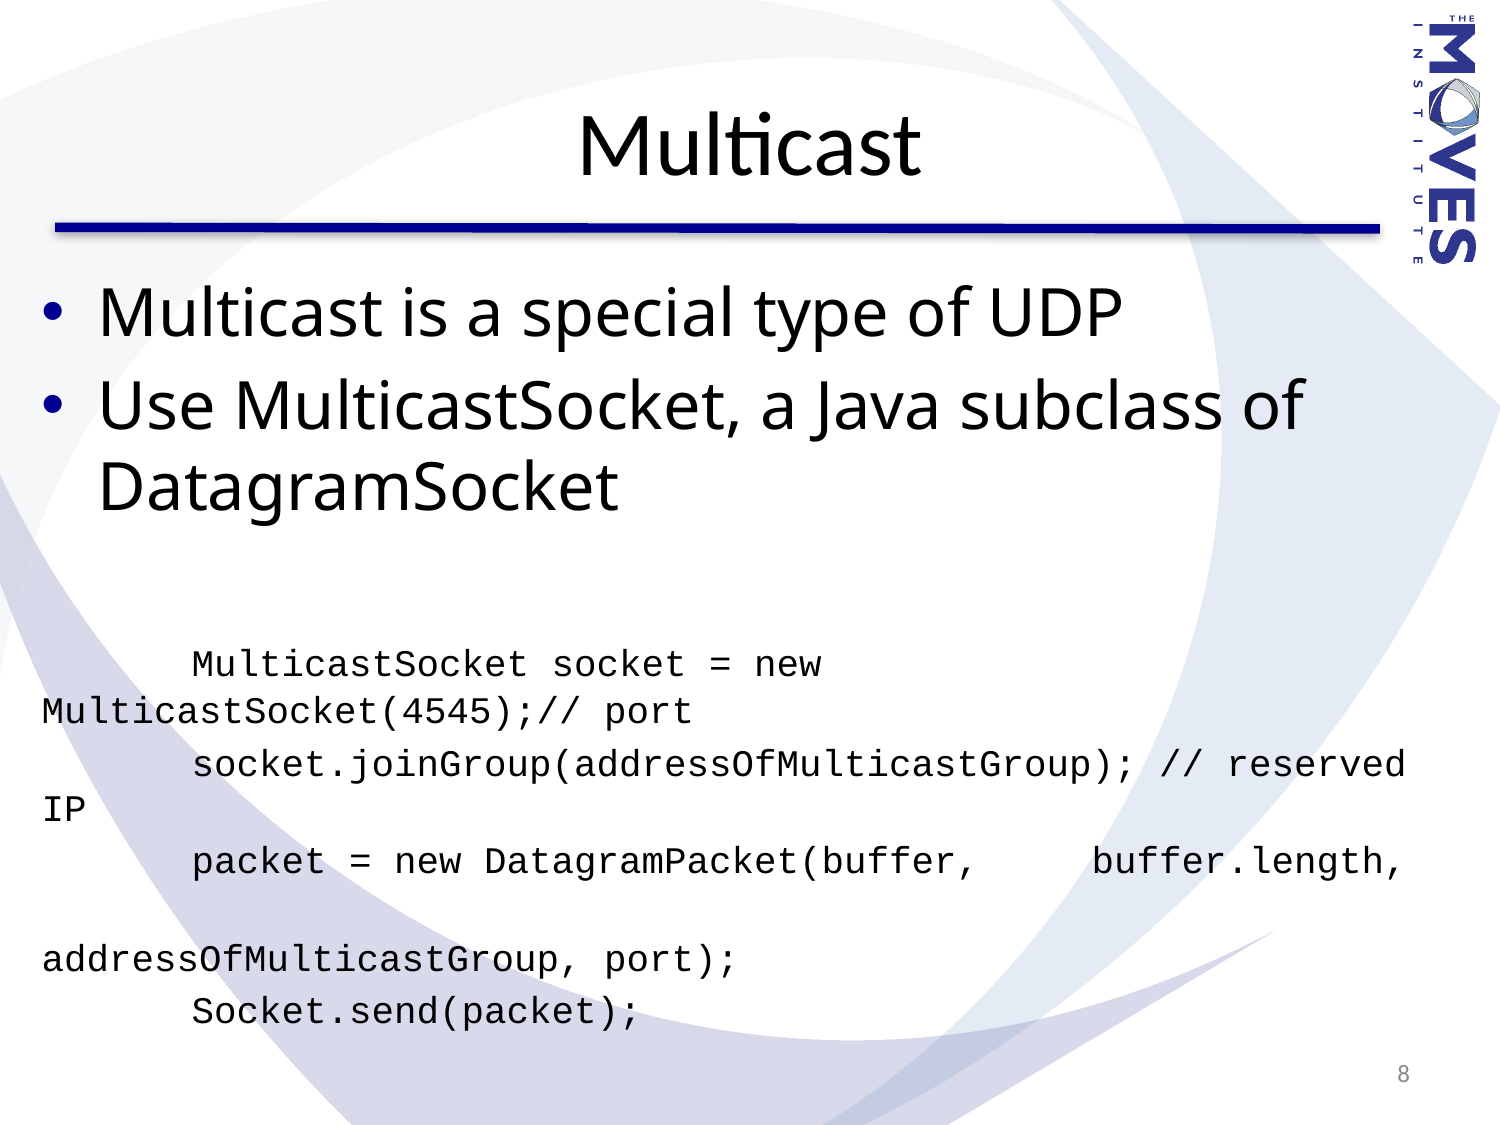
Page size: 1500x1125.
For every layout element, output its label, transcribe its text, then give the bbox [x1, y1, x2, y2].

picture [0, 0, 1500, 1125]
list Multicast is a special type of UDP Use MulticastSocket, a Java subclass of DatagramSocket MulticastSocket socket = new MulticastSocket(4545);// port socket.joinGroup(addressOfMulticastGroup); // reserved IP packet = new DatagramPacket(buffer, buffer.length, addressOfMulticastGroup, port); Socket.send(packet); [26, 262, 1470, 1068]
title Multicast [75, 45, 1425, 233]
slide_number 8 [1074, 1042, 1425, 1103]
